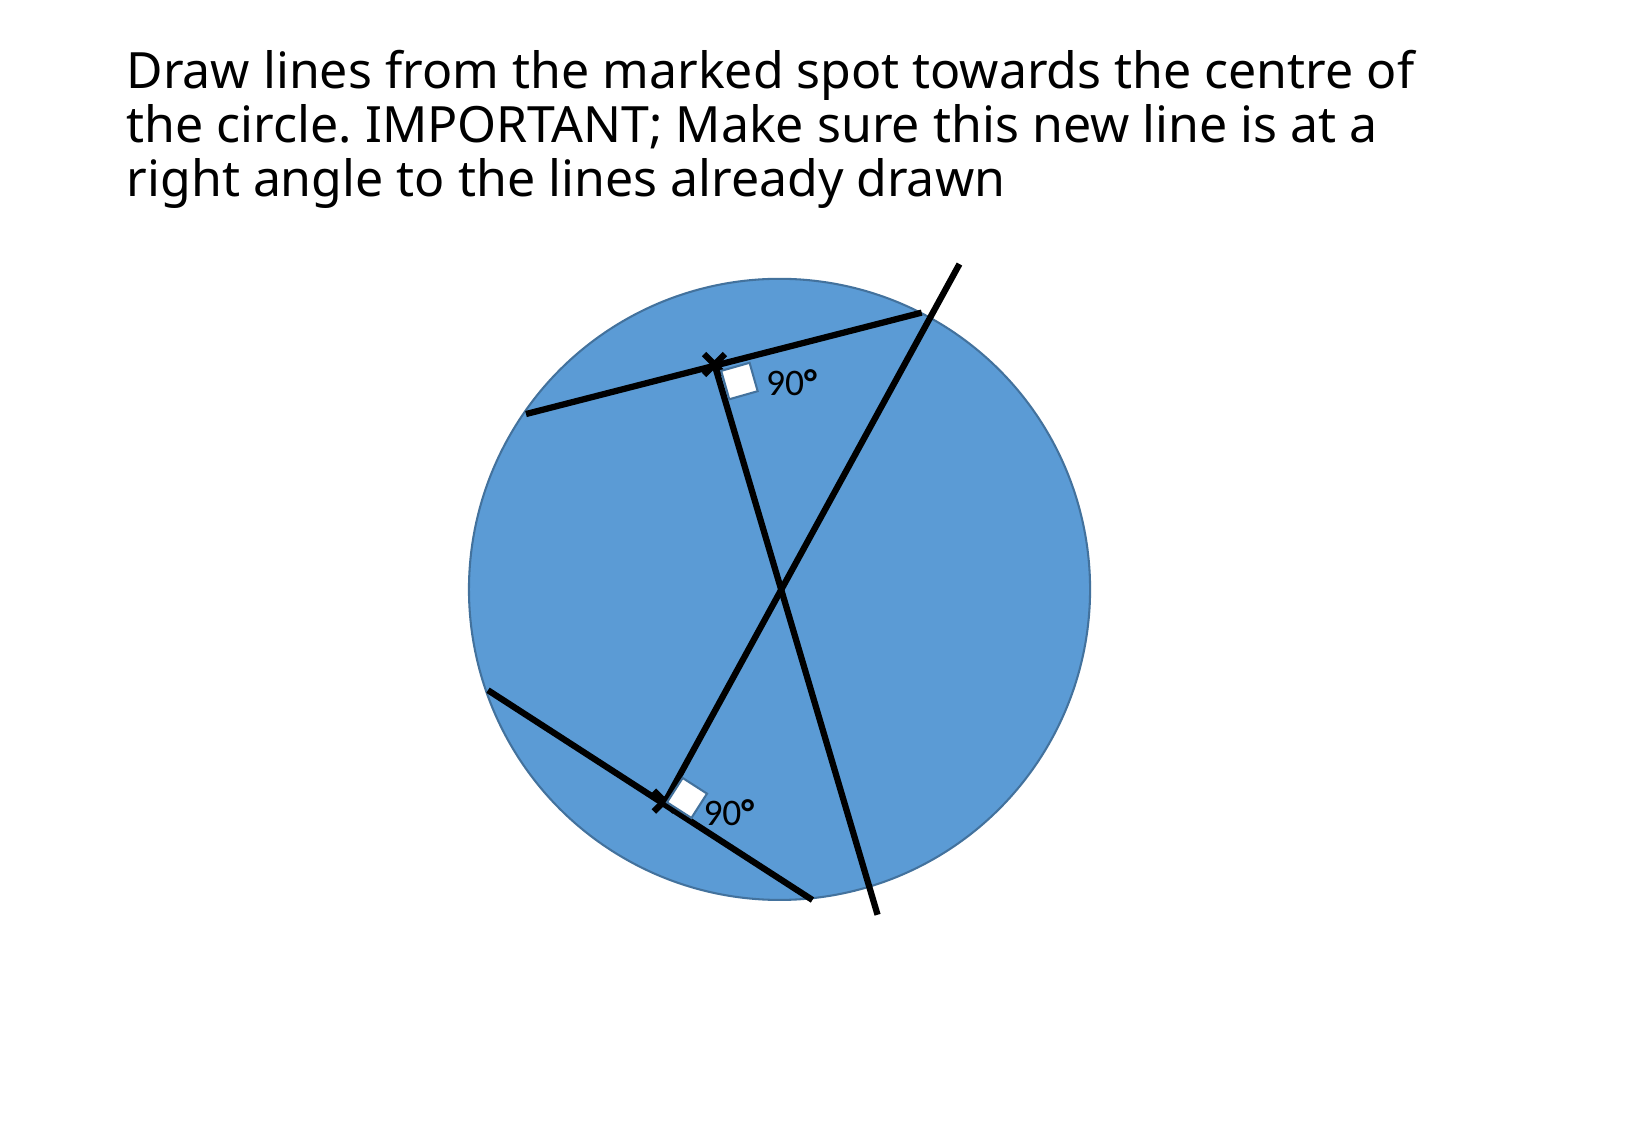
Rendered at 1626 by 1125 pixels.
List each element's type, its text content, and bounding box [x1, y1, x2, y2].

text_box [525, 312, 665, 415]
text_box [637, 299, 665, 312]
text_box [665, 264, 960, 802]
text_box [878, 335, 1092, 885]
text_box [487, 690, 714, 900]
title Draw lines from the marked spot towards the centre of the circle. IMPORTANT; Make sure this new line is at a right angle to the lines already drawn [111, 51, 1514, 201]
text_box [714, 802, 878, 915]
text_box [467, 409, 665, 697]
